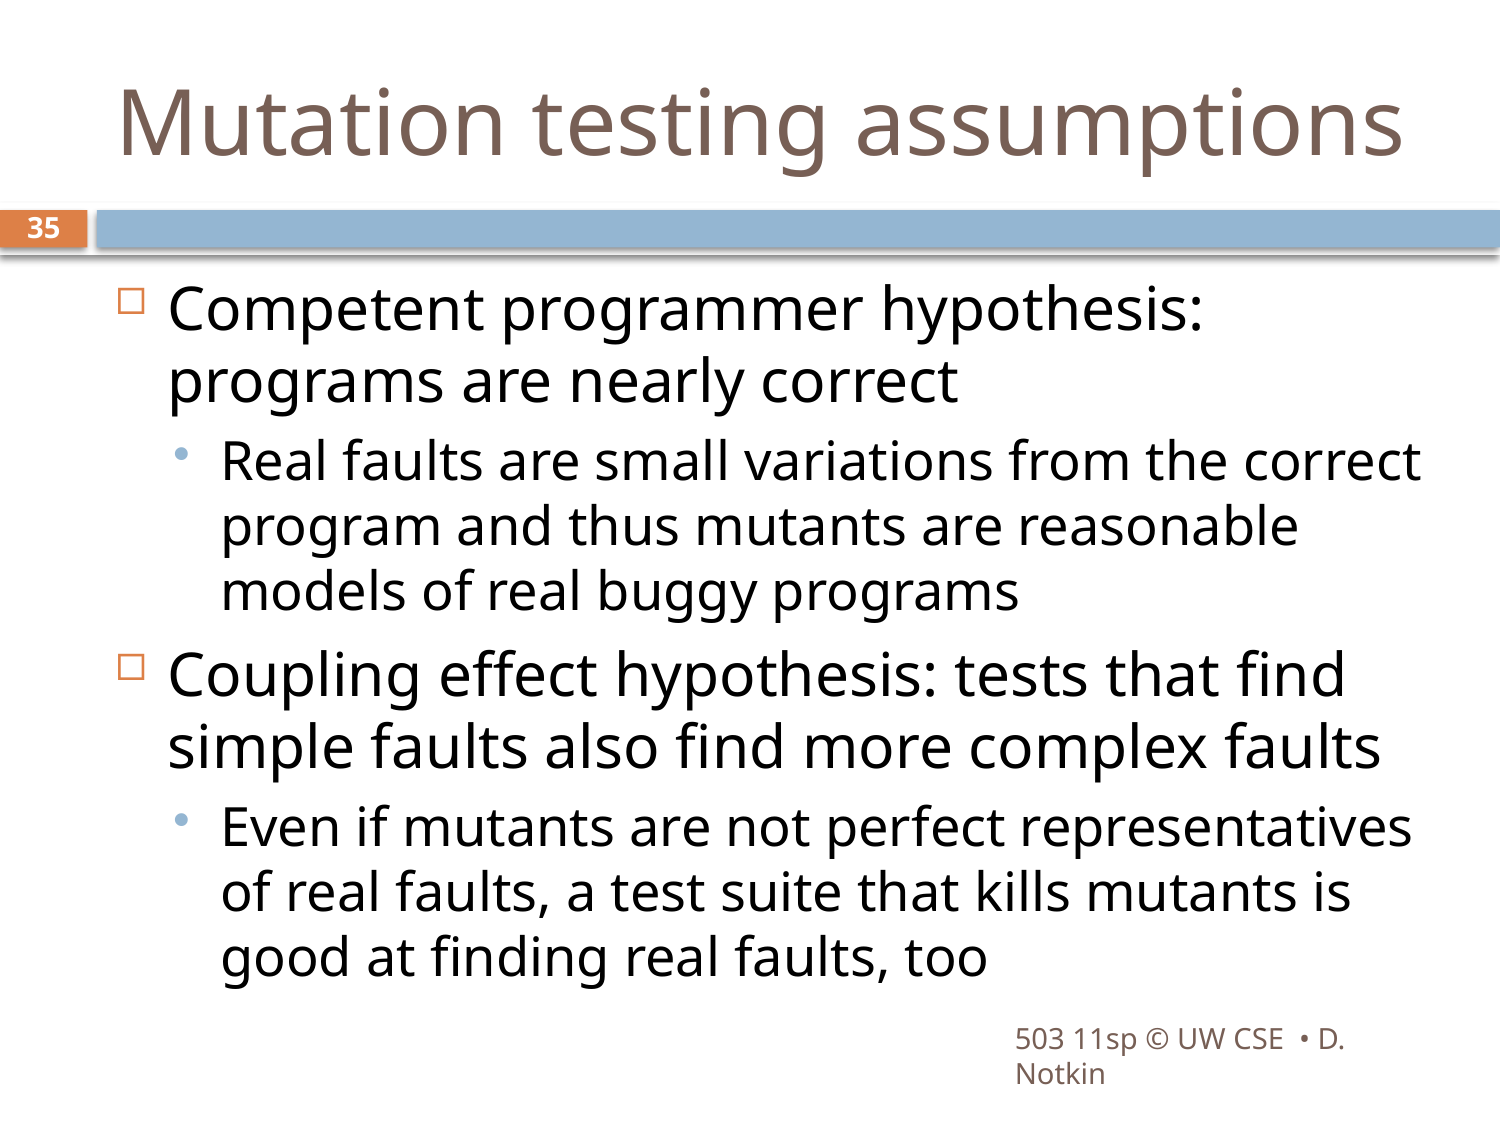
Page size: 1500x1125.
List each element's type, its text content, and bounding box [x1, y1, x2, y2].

slide_number 35 [0, 208, 88, 249]
list Competent programmer hypothesis: programs are nearly correct Real faults are small variations from the correct program and thus mutants are reasonable models of real buggy programs Coupling effect hypothesis: tests that find simple faults also find more complex faults Even if mutants are not perfect representatives of real faults, a test suite that kills mutants is good at finding real faults, too [100, 262, 1438, 1000]
title Mutation testing assumptions [100, 37, 1438, 200]
slide_number 503 11sp © UW CSE • D. Notkin [999, 1025, 1438, 1085]
